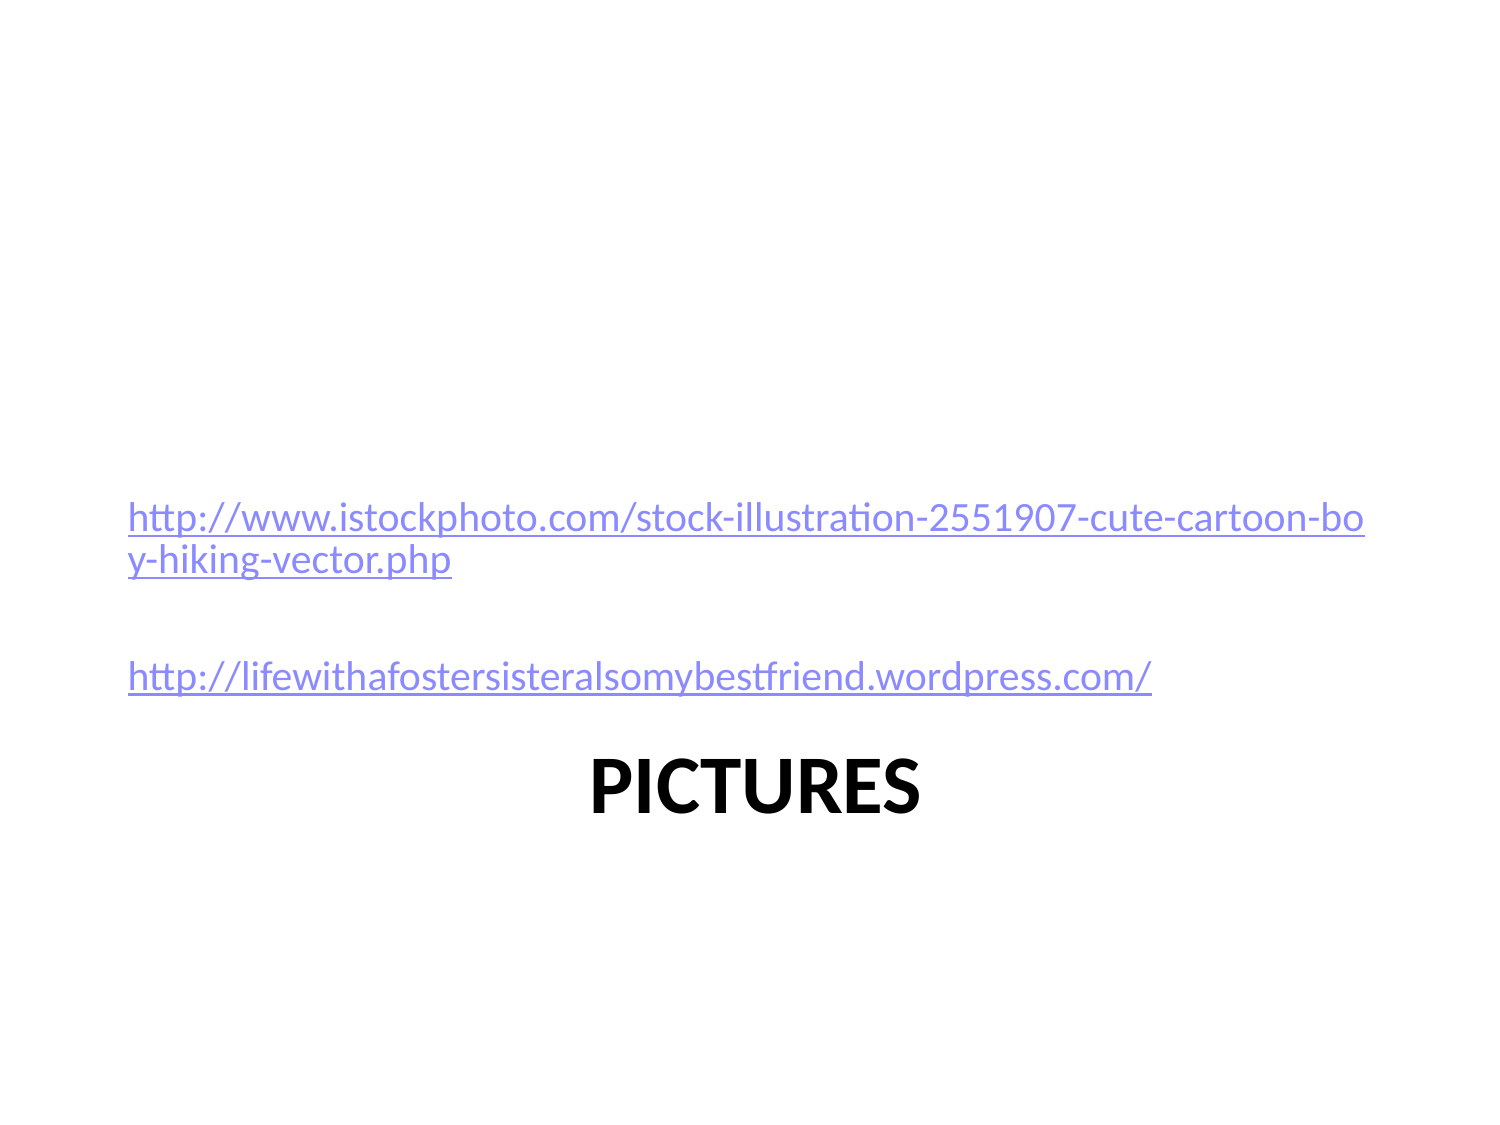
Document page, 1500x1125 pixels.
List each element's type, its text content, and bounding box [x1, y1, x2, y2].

list http://www.istockphoto.com/stock-illustration-2551907-cute-cartoon-boy-hiking-vector.php http://lifewithafostersisteralsomybestfriend.wordpress.com/ [112, 262, 1394, 723]
title Pictures [118, 723, 1394, 947]
